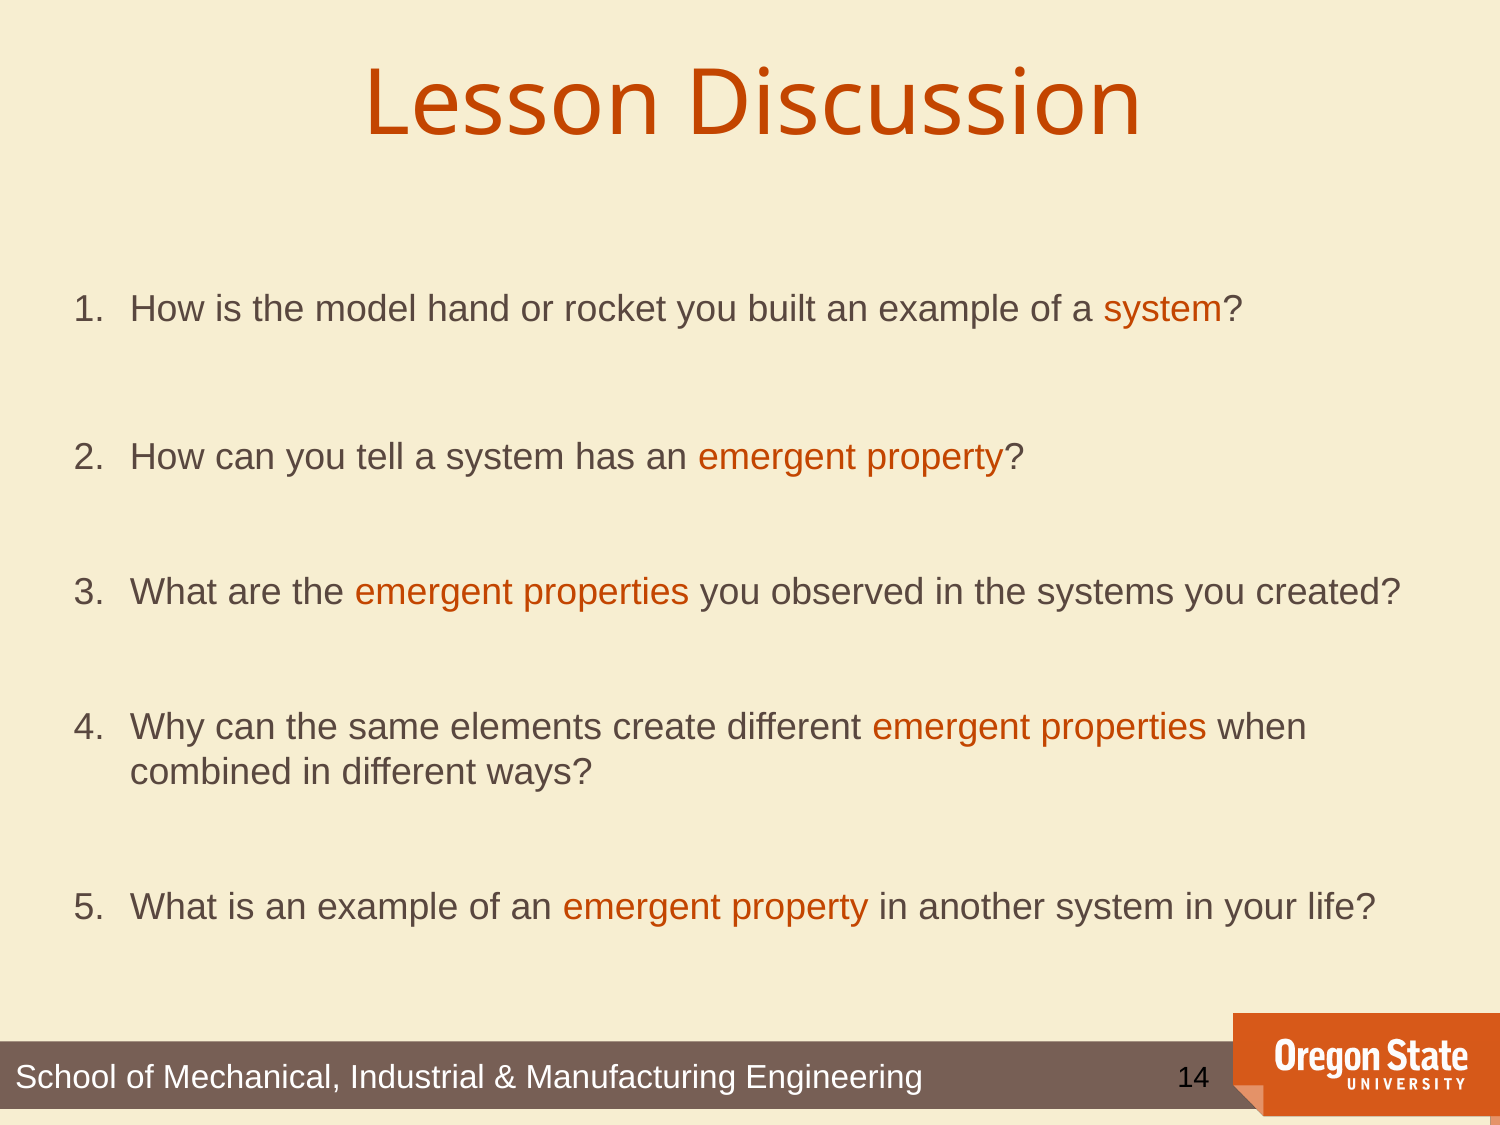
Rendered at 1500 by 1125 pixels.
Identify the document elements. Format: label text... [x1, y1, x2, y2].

list How is the model hand or rocket you built an example of a system? How can you tell a system has an emergent property? What are the emergent properties you observed in the systems you created? Why can the same elements create different emergent properties when combined in different ways? What is an example of an emergent property in another system in your life? [39, 214, 1461, 997]
title Lesson Discussion [45, 37, 1463, 158]
picture [1233, 1013, 1500, 1125]
slide_number ‹#› [1162, 1046, 1231, 1107]
